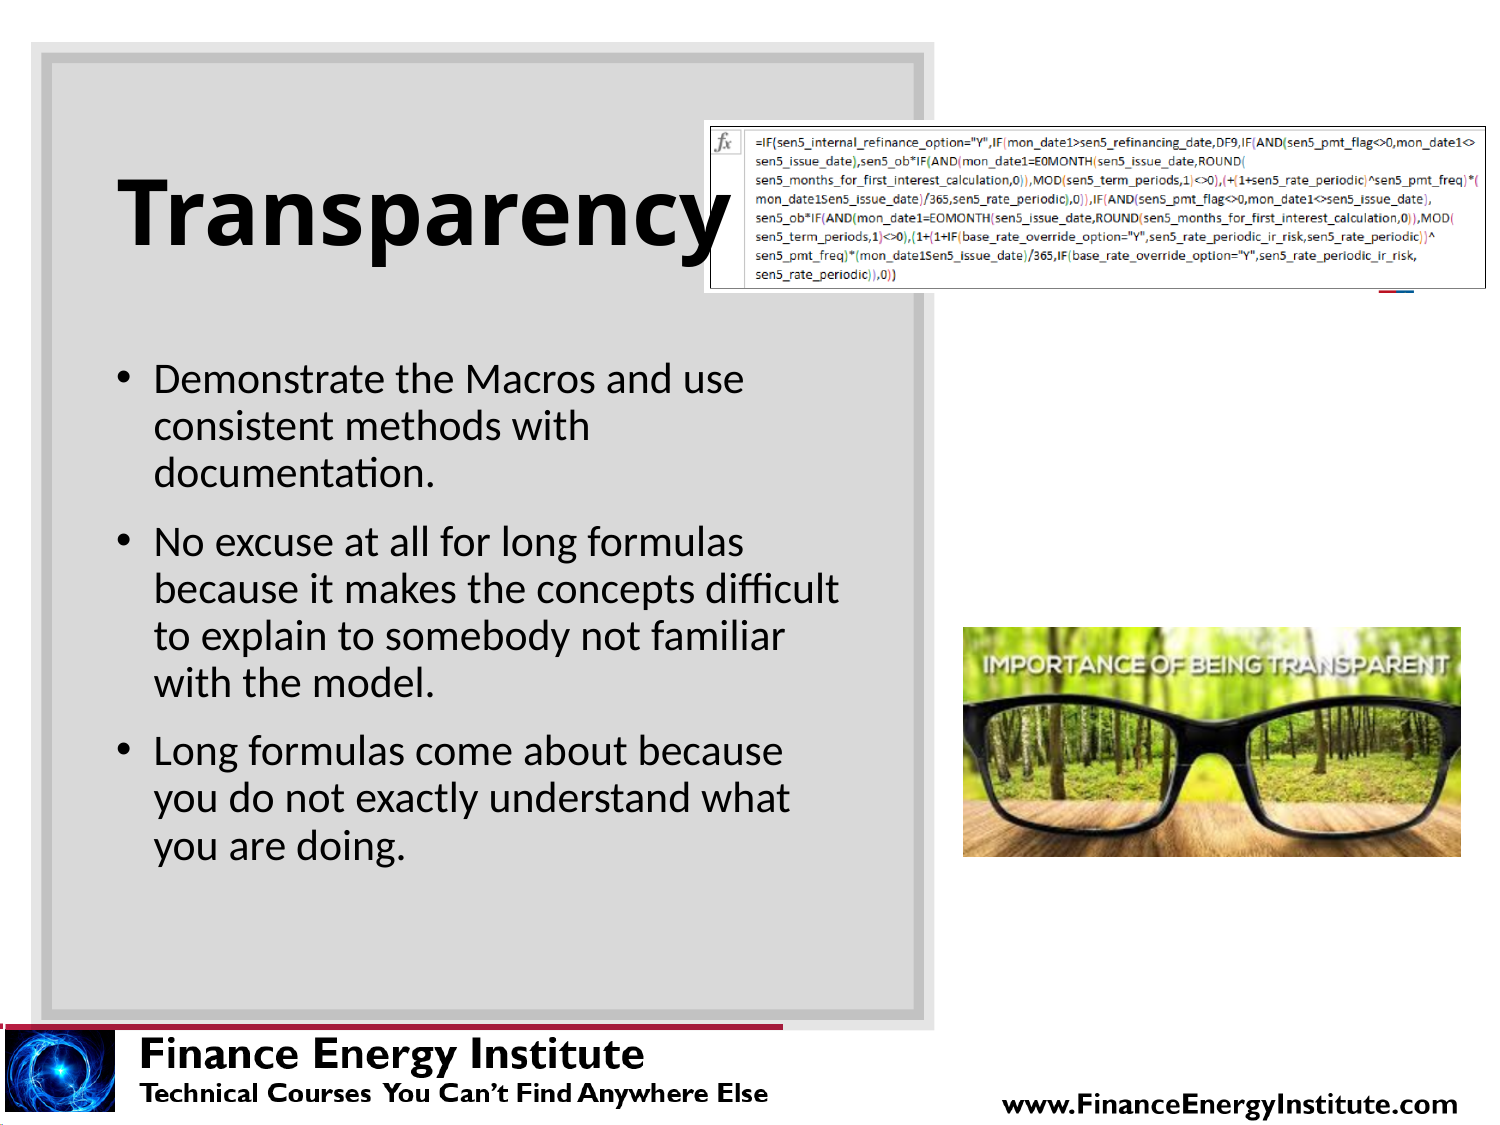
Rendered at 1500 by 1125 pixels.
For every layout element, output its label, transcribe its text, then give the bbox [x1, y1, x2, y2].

picture [0, 1014, 783, 1125]
title Transparency [101, 105, 865, 326]
text_box [40, 52, 925, 1021]
list Demonstrate the Macros and use consistent methods with documentation. No excuse at all for long formulas because it makes the concepts difficult to explain to somebody not familiar with the model. Long formulas come about because you do not exactly understand what you are doing. [101, 348, 865, 943]
picture [997, 1087, 1467, 1125]
picture [963, 627, 1461, 857]
picture [704, 120, 1487, 293]
